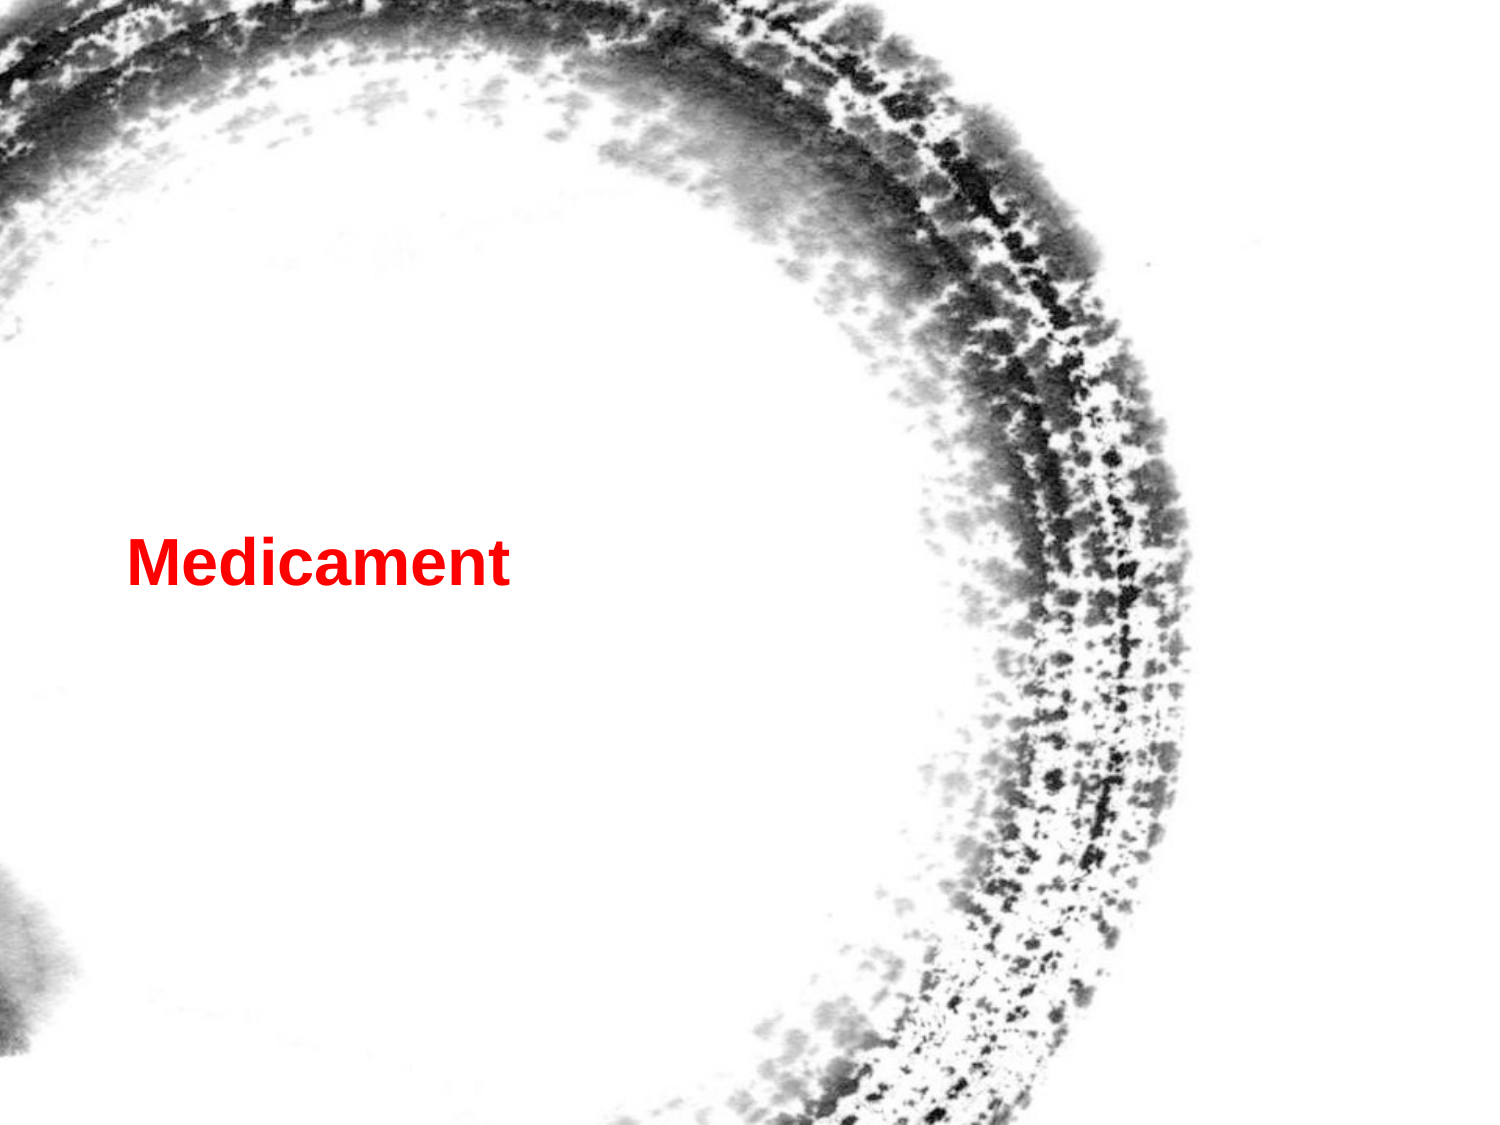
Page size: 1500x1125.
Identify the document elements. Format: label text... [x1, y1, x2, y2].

picture [0, 0, 1500, 1125]
text_box Medicament [92, 511, 558, 606]
